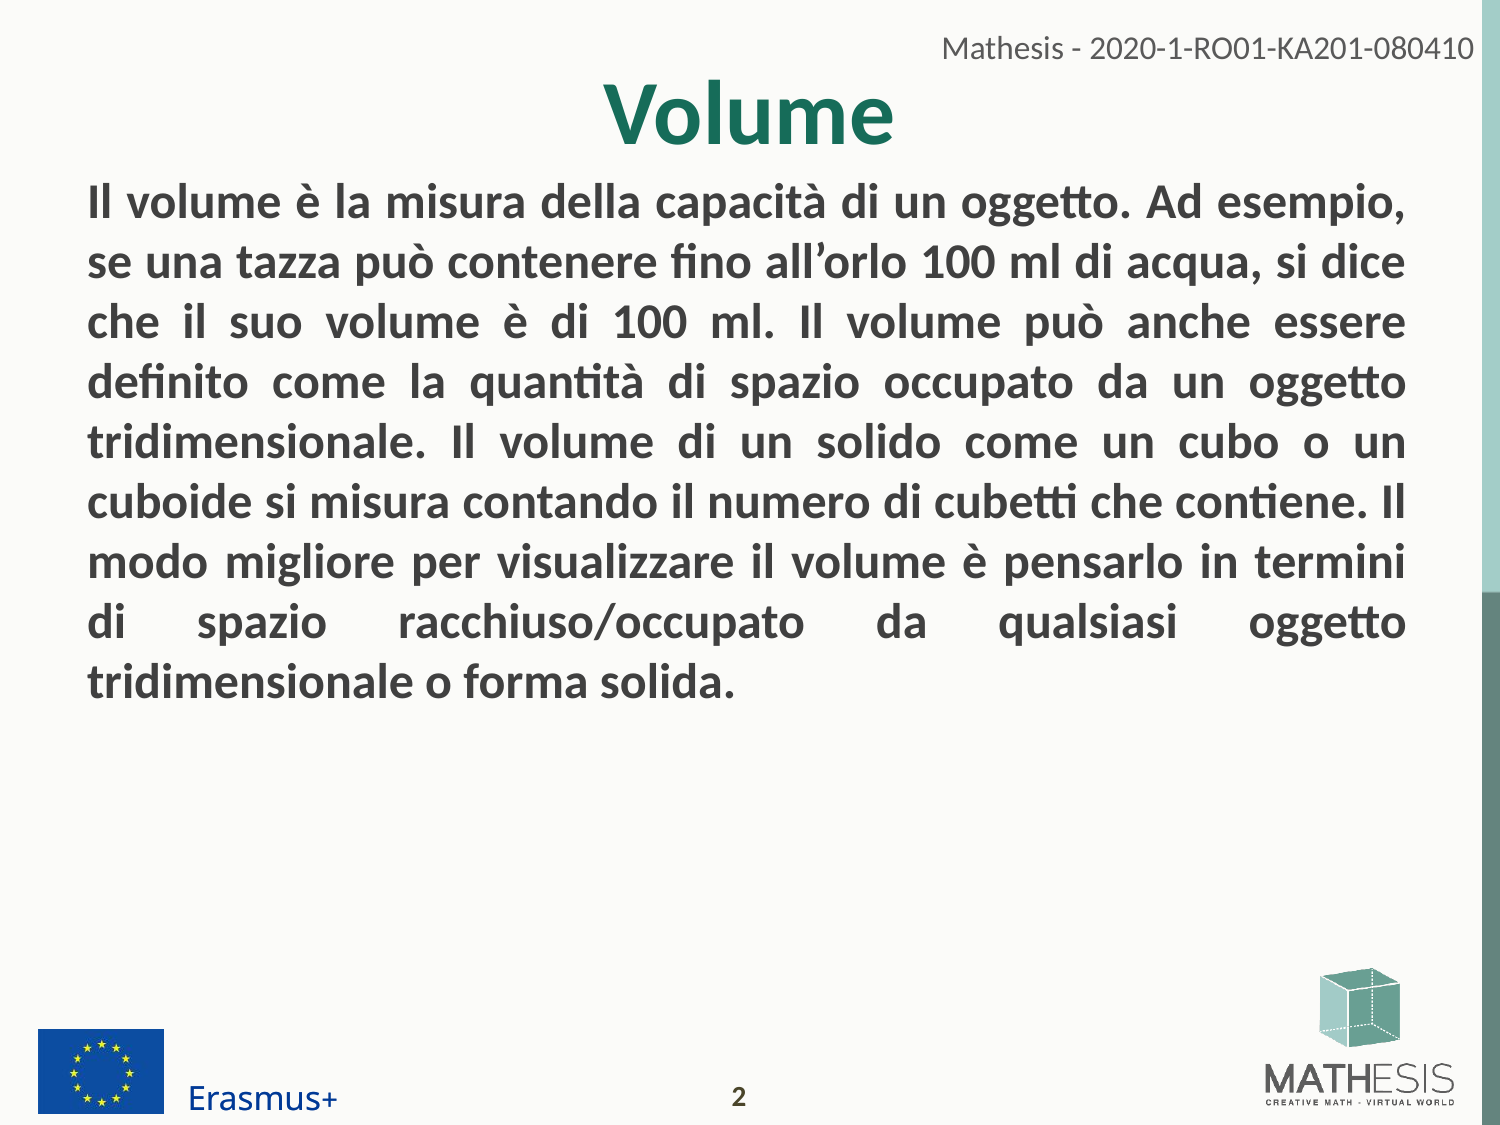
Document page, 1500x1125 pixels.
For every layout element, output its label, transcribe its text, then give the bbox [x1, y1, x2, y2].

list Il volume è la misura della capacità di un oggetto. Ad esempio, se una tazza può contenere fino all’orlo 100 ml di acqua, si dice che il suo volume è di 100 ml. Il volume può anche essere definito come la quantità di spazio occupato da un oggetto tridimensionale. Il volume di un solido come un cubo o un cuboide si misura contando il numero di cubetti che contiene. Il modo migliore per visualizzare il volume è pensarlo in termini di spazio racchiuso/occupato da qualsiasi oggetto tridimensionale o forma solida. [72, 160, 1423, 1071]
picture [38, 1029, 164, 1114]
title Volume [75, 45, 1425, 233]
